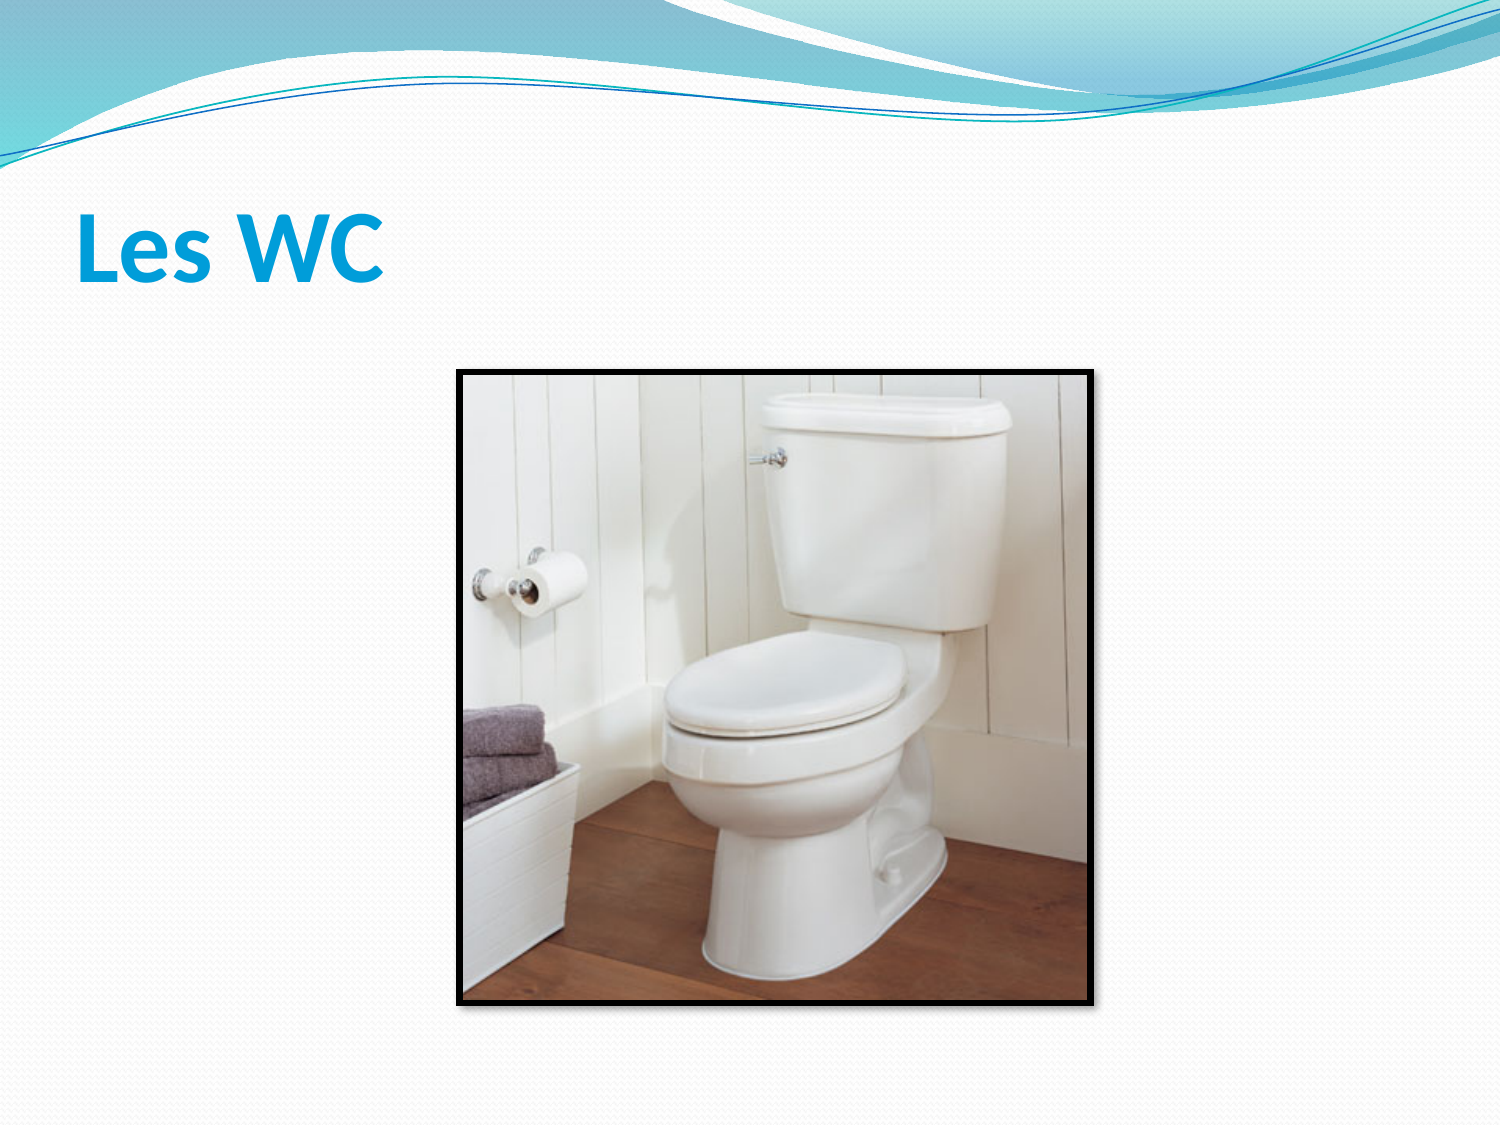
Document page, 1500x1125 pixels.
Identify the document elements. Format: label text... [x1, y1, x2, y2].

title Les WC [75, 115, 1425, 303]
picture [462, 374, 1088, 1001]
